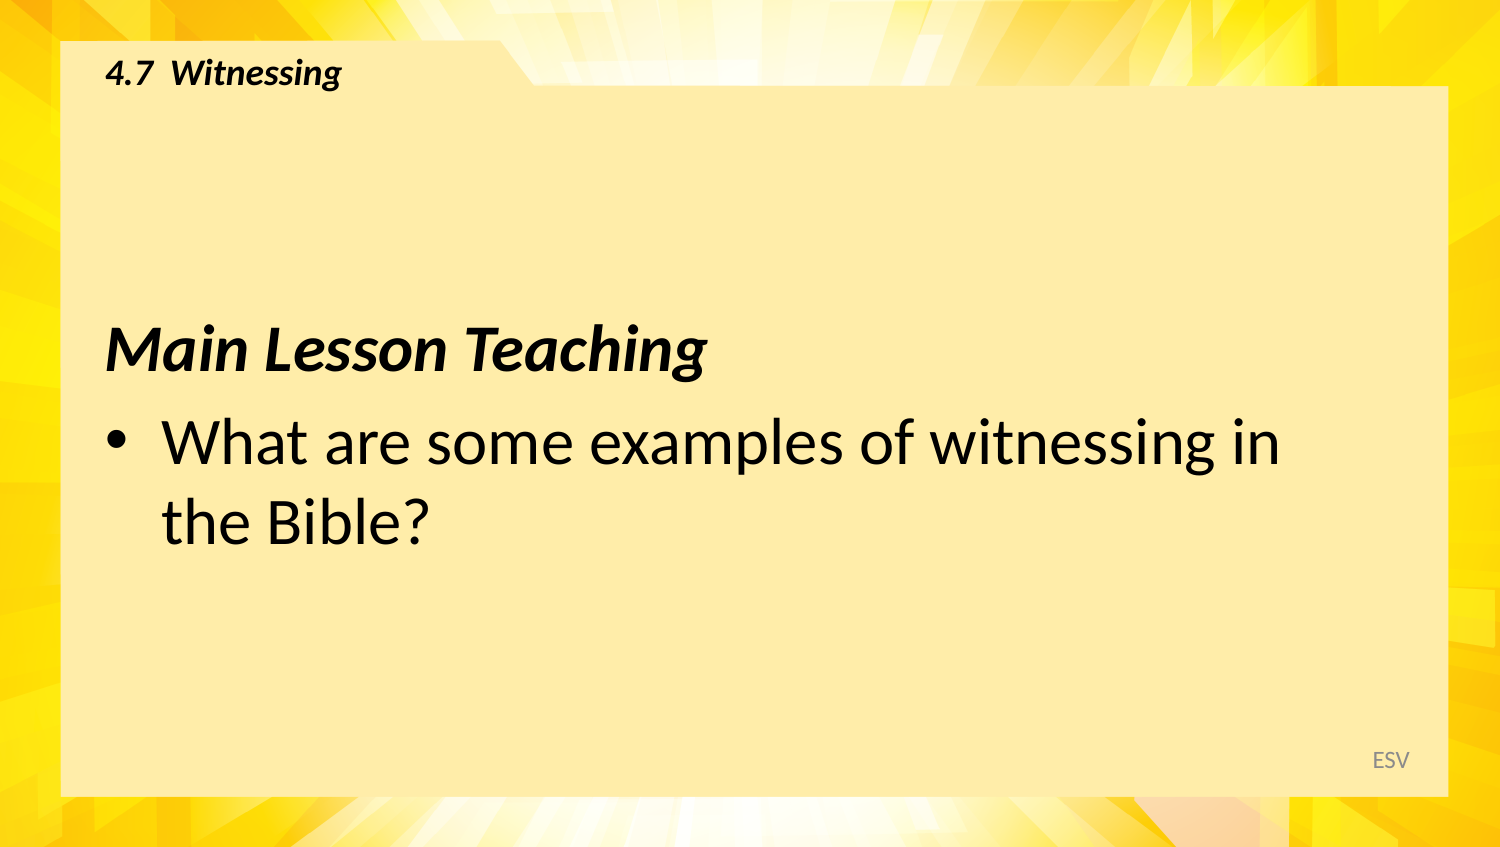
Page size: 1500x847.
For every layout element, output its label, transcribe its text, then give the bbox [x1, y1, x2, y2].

list Main Lesson Teaching What are some examples of witnessing in the Bible? [89, 141, 1403, 722]
picture [0, 0, 1500, 847]
footer ESV [950, 736, 1425, 782]
title 4.7 Witnessing [89, 33, 1420, 108]
